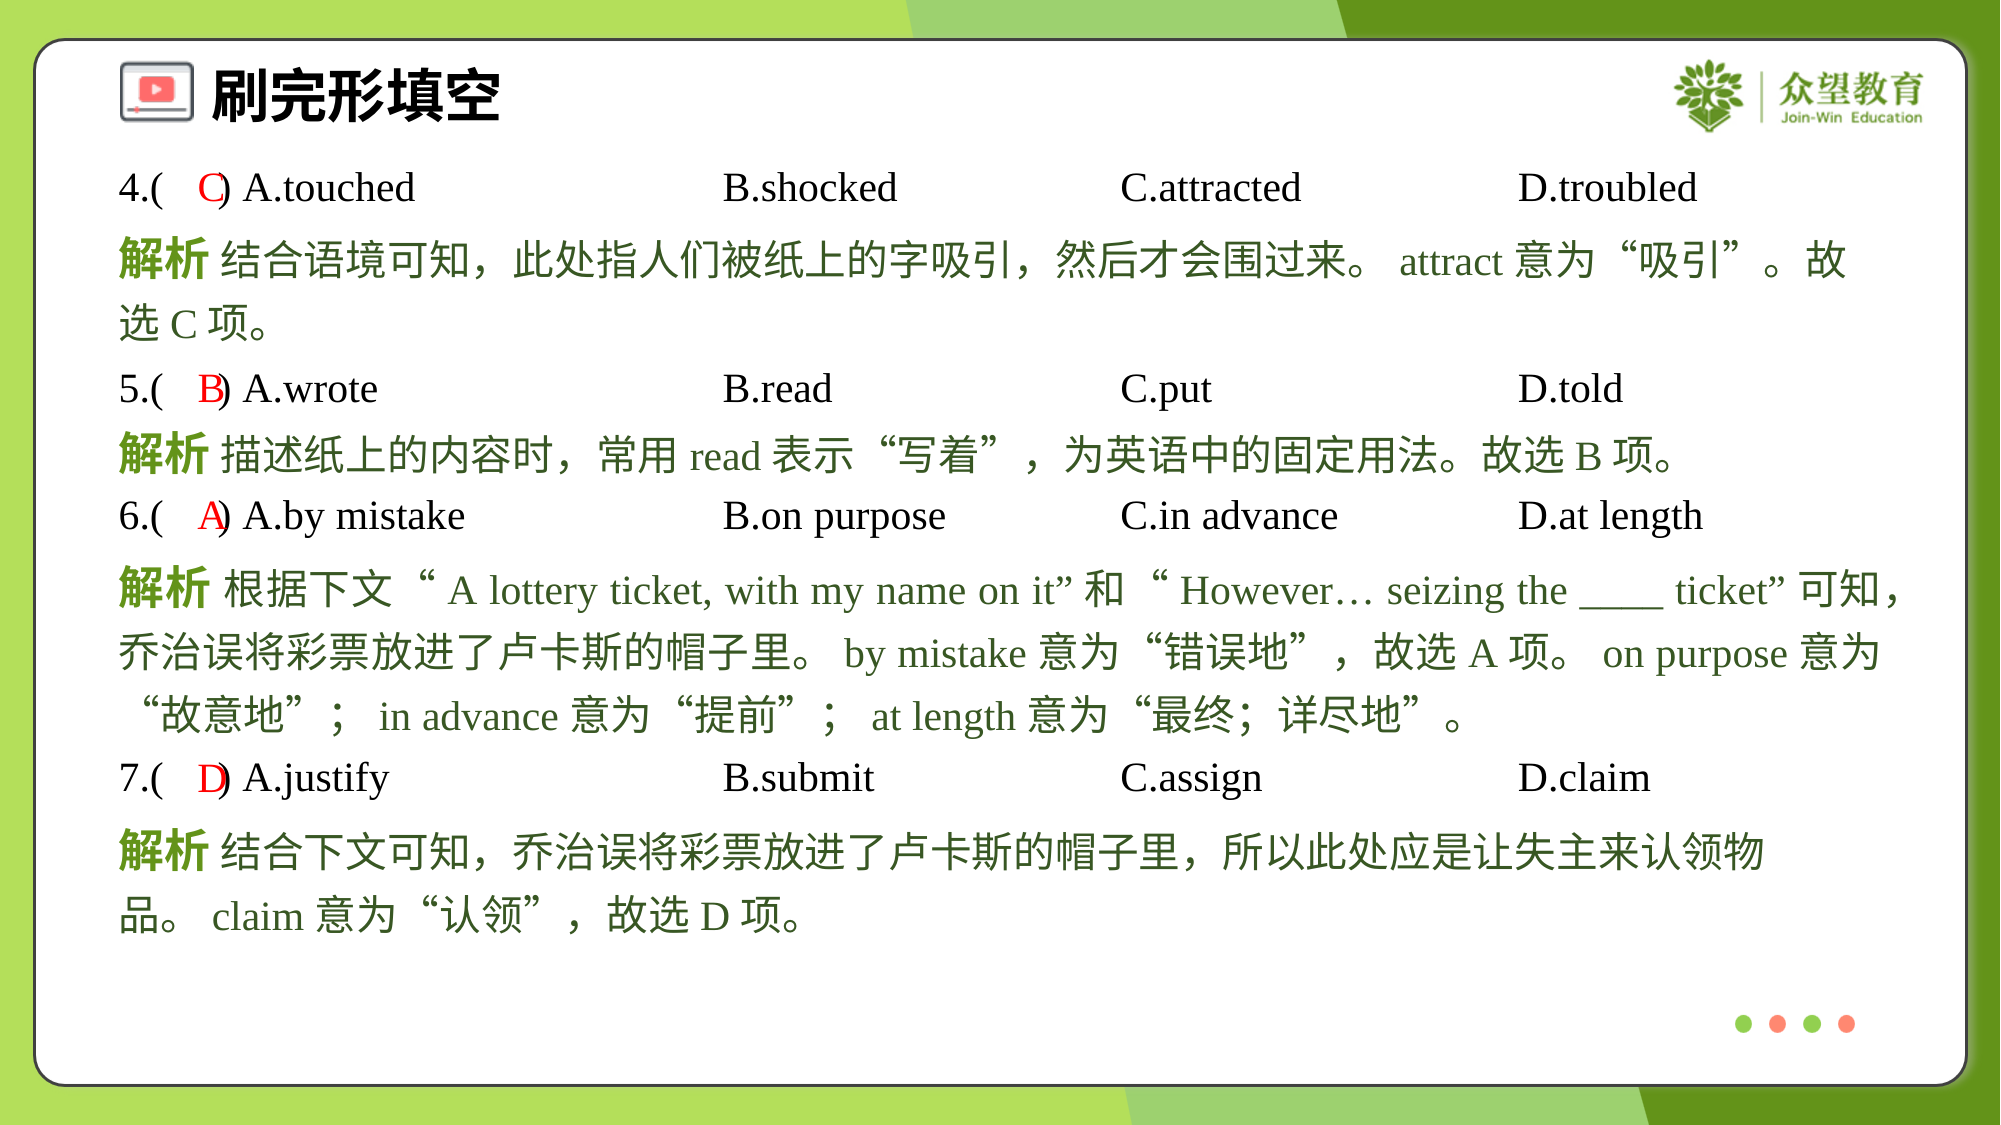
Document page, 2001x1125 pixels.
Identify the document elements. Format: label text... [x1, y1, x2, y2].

text_box C [192, 146, 231, 205]
text_box 解析 结合语境可知，此处指人们被纸上的字吸引，然后才会围过来。attract意为“吸引”。故选C项。 [118, 215, 1883, 343]
text_box 7.( ) A.justify B.submit C.assign D.claim [233, 737, 1883, 795]
text_box 6.( ) A.by mistake B.on purpose C.in advance D.at length [118, 474, 192, 532]
text_box 解析 根据下文“A lottery ticket, with my name on it”和“However… seizing the ____ ticket”可知，乔治误将彩票放进了卢卡斯的帽子里。by mistake意为“错误地”，故选A项。on purpose意为“故意地”；in advance意为“提前”；at length意为“最终；详尽地”。 [118, 545, 1883, 734]
text_box 7.( ) A.justify B.submit C.assign D.claim [118, 737, 192, 795]
text_box B [192, 348, 231, 406]
text_box 解析 描述纸上的内容时，常用read表示“写着”，为英语中的固定用法。故选B项。 [118, 411, 1883, 474]
text_box 4.( ) A.touched B.shocked C.attracted D.troubled [231, 146, 1883, 204]
picture [0, 0, 2000, 1125]
text_box A [192, 474, 233, 533]
text_box 5.( ) A.wrote B.read C.put D.told [118, 348, 192, 406]
text_box 解析 结合下文可知，乔治误将彩票放进了卢卡斯的帽子里，所以此处应是让失主来认领物品。claim意为“认领”，故选D项。 [118, 807, 1883, 934]
text_box 5.( ) A.wrote B.read C.put D.told [231, 348, 1883, 406]
text_box 4.( ) A.touched B.shocked C.attracted D.troubled [118, 146, 192, 204]
text_box D [192, 737, 233, 796]
text_box 6.( ) A.by mistake B.on purpose C.in advance D.at length [233, 474, 1883, 532]
